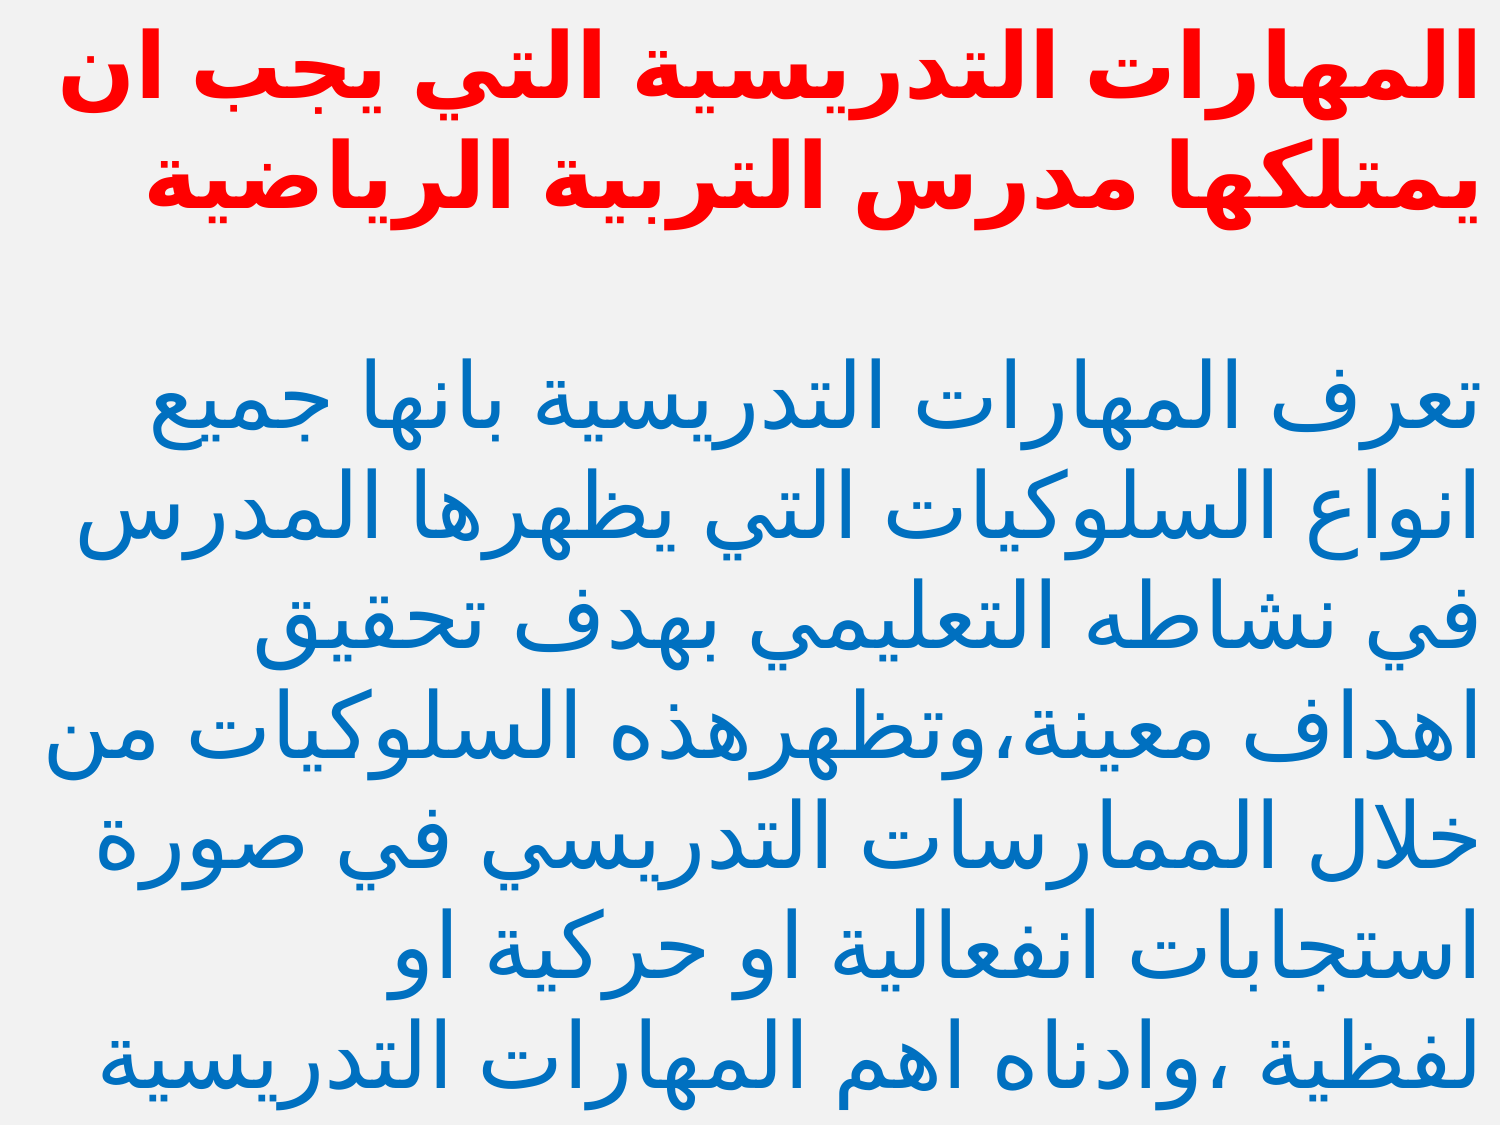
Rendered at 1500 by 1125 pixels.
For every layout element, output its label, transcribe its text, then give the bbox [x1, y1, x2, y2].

text_box المهارات التدريسية التي يجب ان يمتلكها مدرس التربية الرياضية تعرف المهارات التدريسية بانها جميع انواع السلوكيات التي يظهرها المدرس في نشاطه التعليمي بهدف تحقيق اهداف معينة،وتظهرهذه السلوكيات من خلال الممارسات التدريسي في صورة استجابات انفعالية او حركية او لفظية ،وادناه اهم المهارات التدريسية التي يجب ان يمتلكها المدرس :- [0, 0, 1500, 1125]
